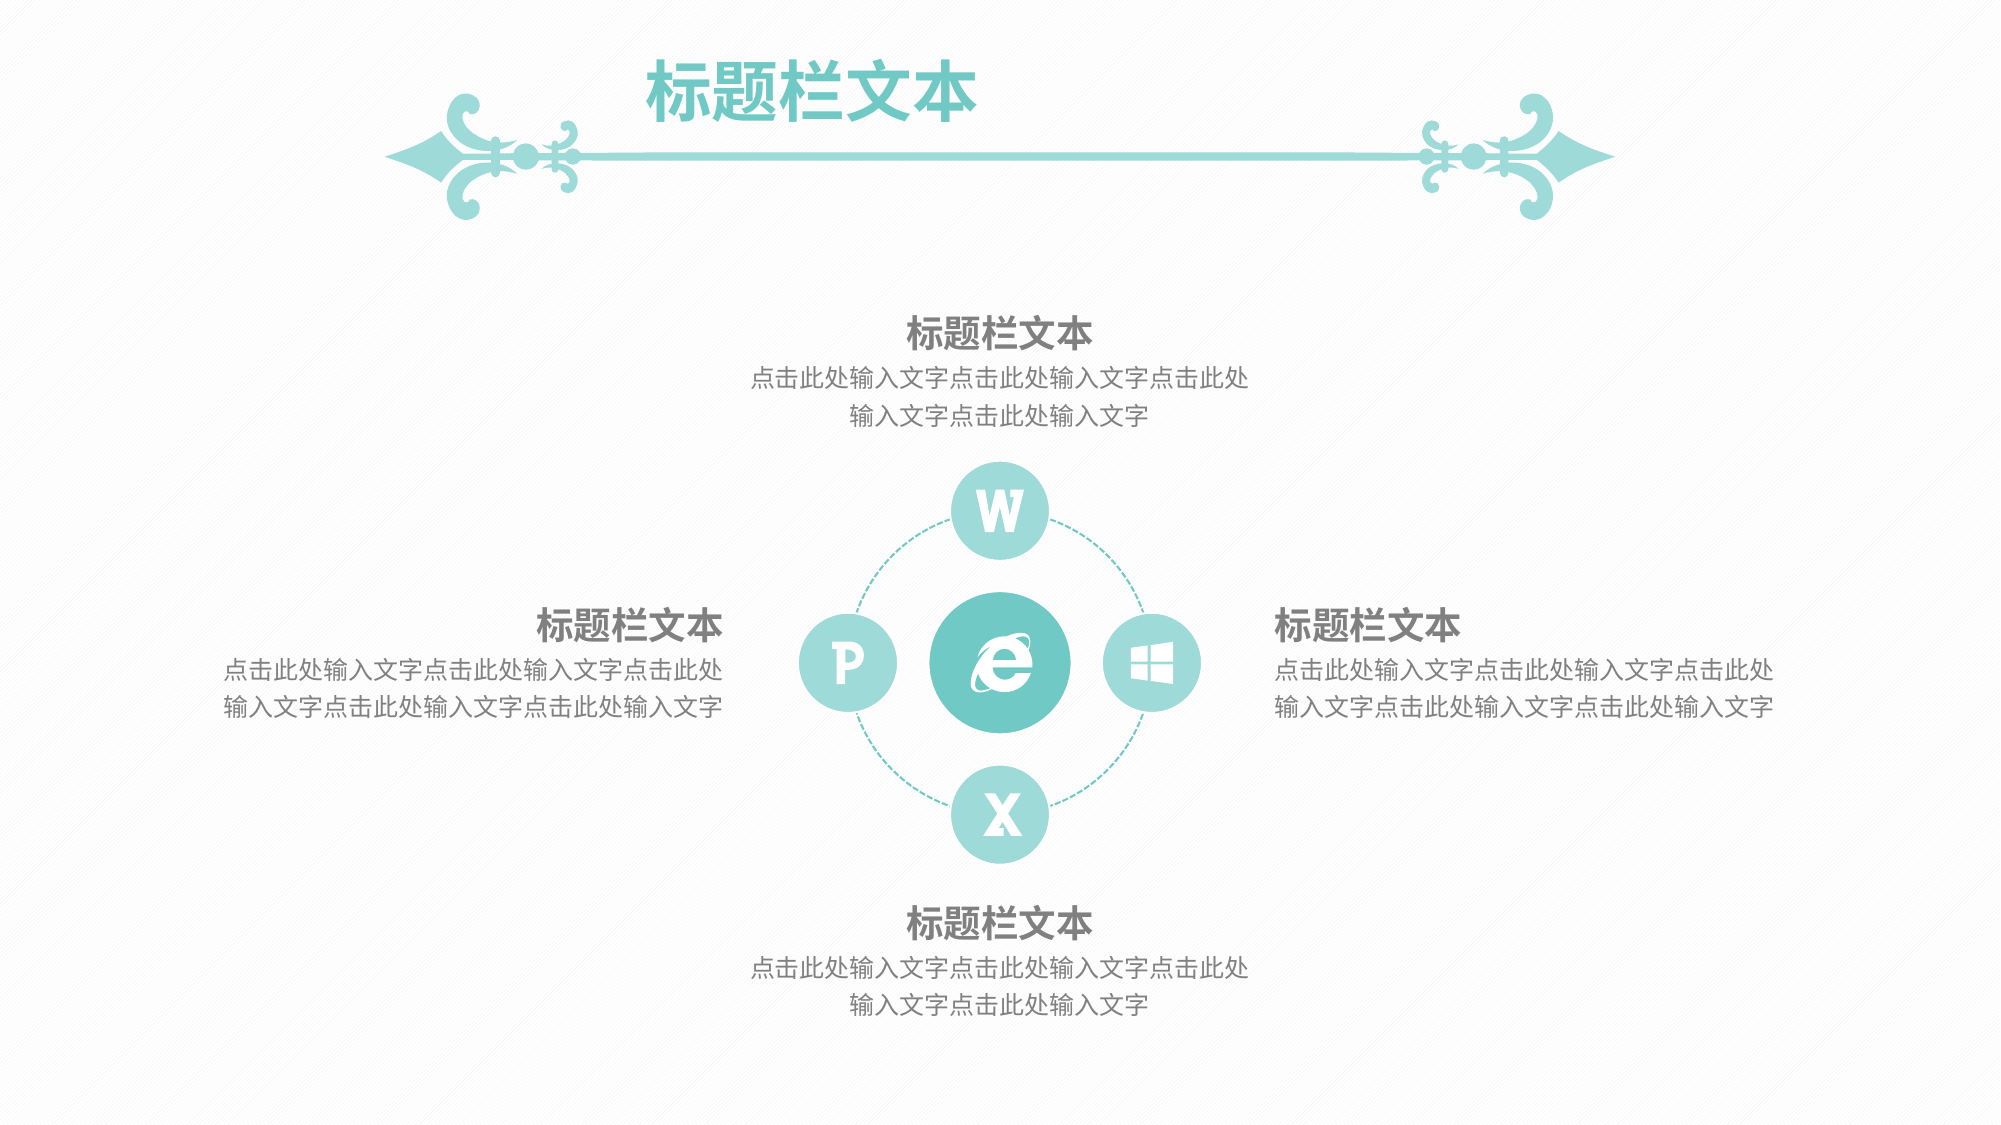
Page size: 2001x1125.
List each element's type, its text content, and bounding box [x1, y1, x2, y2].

text_box 标题栏文本 [630, 42, 1370, 90]
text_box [797, 612, 899, 713]
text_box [384, 90, 1616, 224]
text_box 标题栏文本 点击此处输入文字点击此处输入文字点击此处输入文字点击此处输入文字点击此处输入文字 [1260, 583, 1809, 730]
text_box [928, 591, 1072, 735]
text_box 标题栏文本 点击此处输入文字点击此处输入文字点击此处输入文字点击此处输入文字点击此处输入文字 [190, 583, 739, 730]
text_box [1101, 612, 1203, 713]
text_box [949, 764, 1050, 865]
text_box [855, 518, 1145, 807]
text_box 标题栏文本 点击此处输入文字点击此处输入文字点击此处输入文字点击此处输入文字 [725, 881, 1275, 1027]
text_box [949, 460, 1050, 561]
text_box 标题栏文本 点击此处输入文字点击此处输入文字点击此处输入文字点击此处输入文字 [725, 291, 1275, 438]
